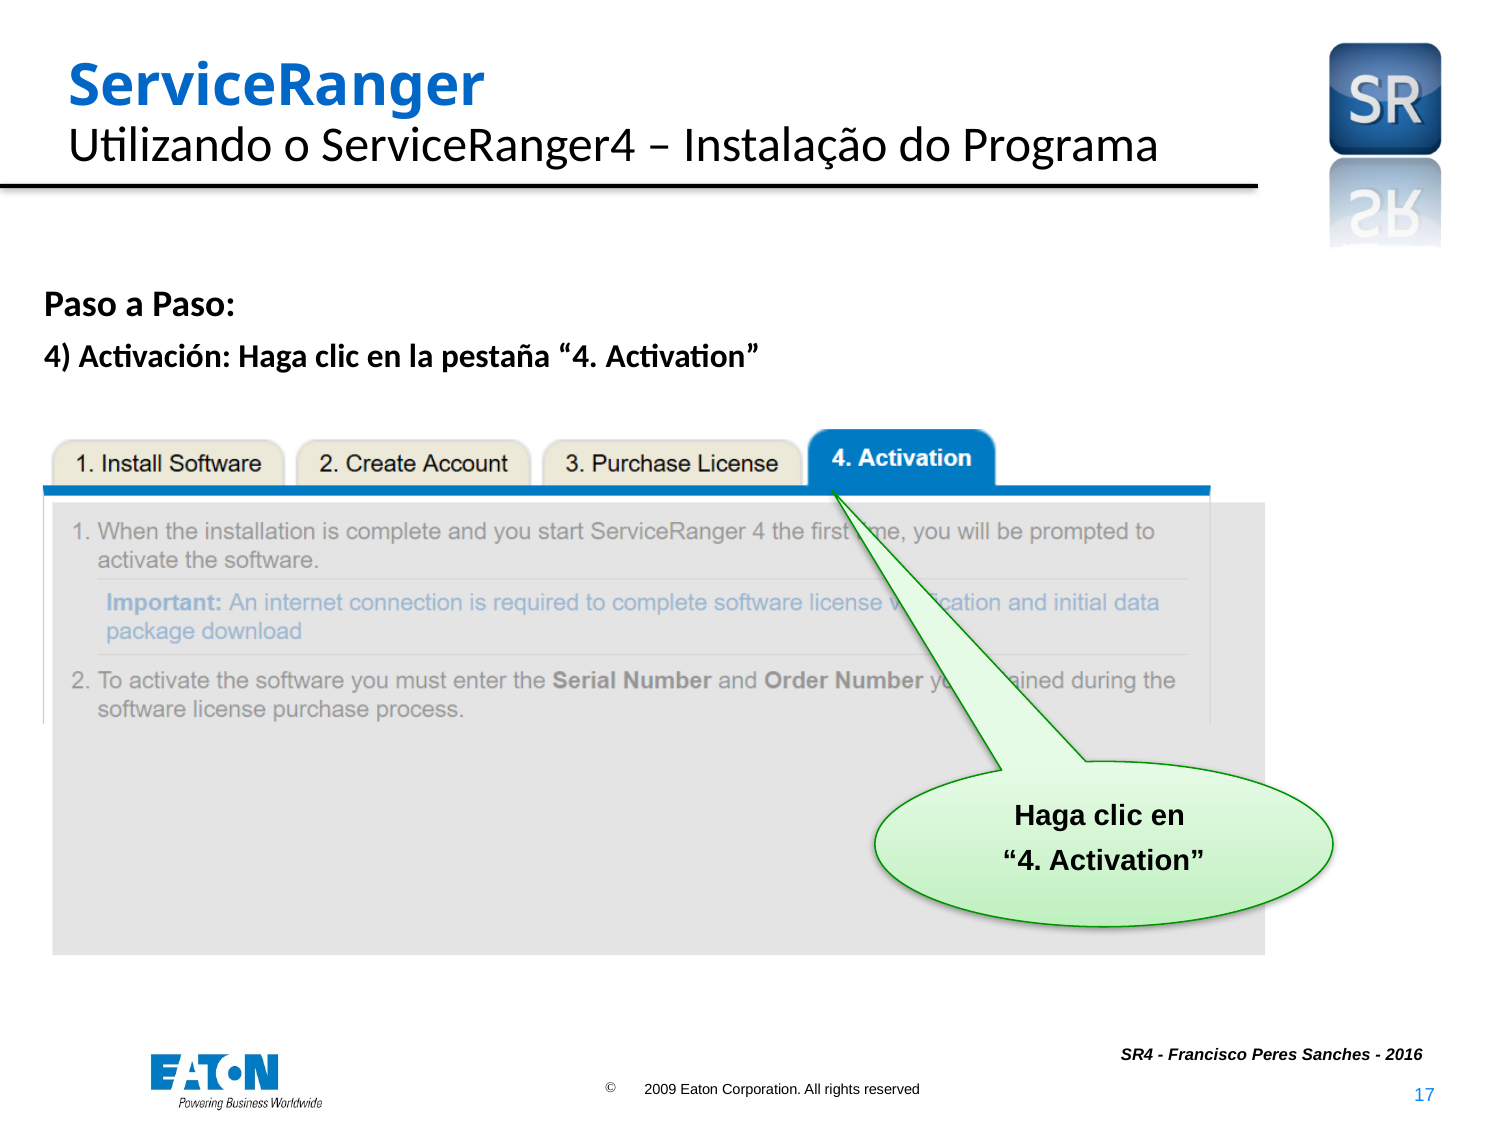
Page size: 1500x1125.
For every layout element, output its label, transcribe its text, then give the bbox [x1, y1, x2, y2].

picture [142, 1044, 330, 1118]
title ServiceRanger Utilizando o ServiceRanger4 – Instalação do Programa [53, 0, 1354, 180]
text_box [1066, 502, 1266, 782]
text_box [52, 732, 1266, 956]
text_box Haga clic en “4. Activation” [874, 732, 1334, 928]
text_box Paso a Paso: 4) Activación: Haga clic en la pestaña “4. Activation” [29, 267, 1447, 446]
picture [27, 412, 1237, 724]
